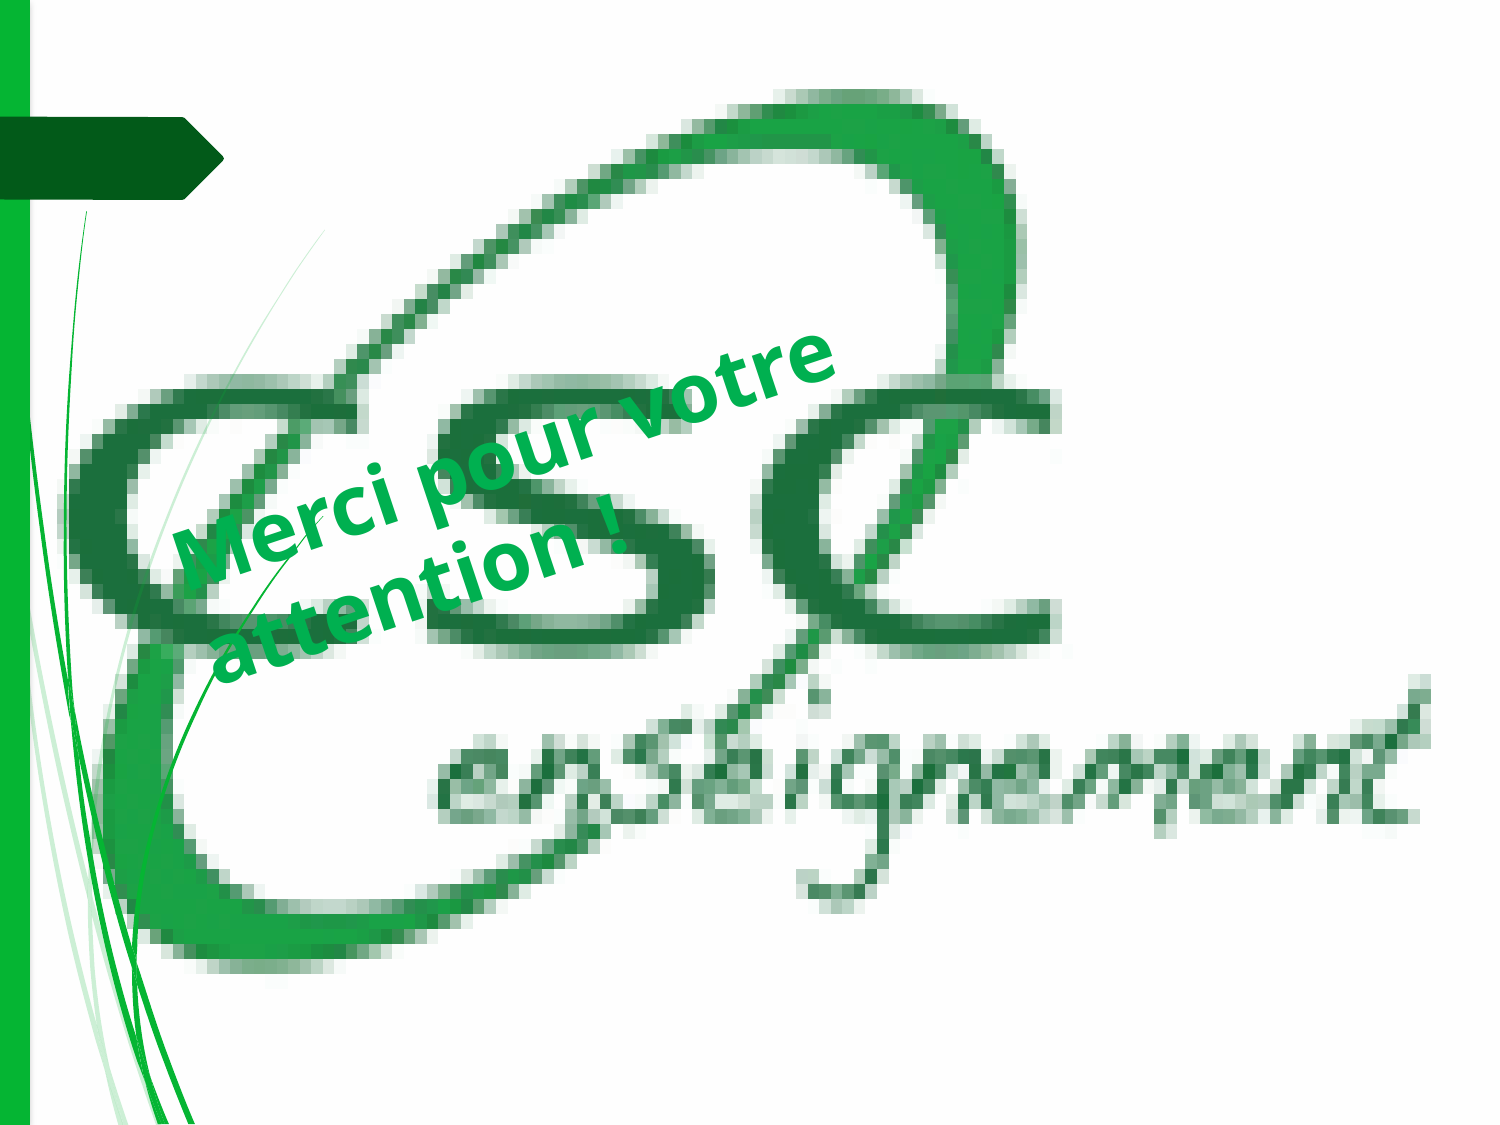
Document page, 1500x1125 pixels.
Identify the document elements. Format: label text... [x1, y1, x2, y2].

title Merci pour votre attention ! [141, 154, 1279, 712]
